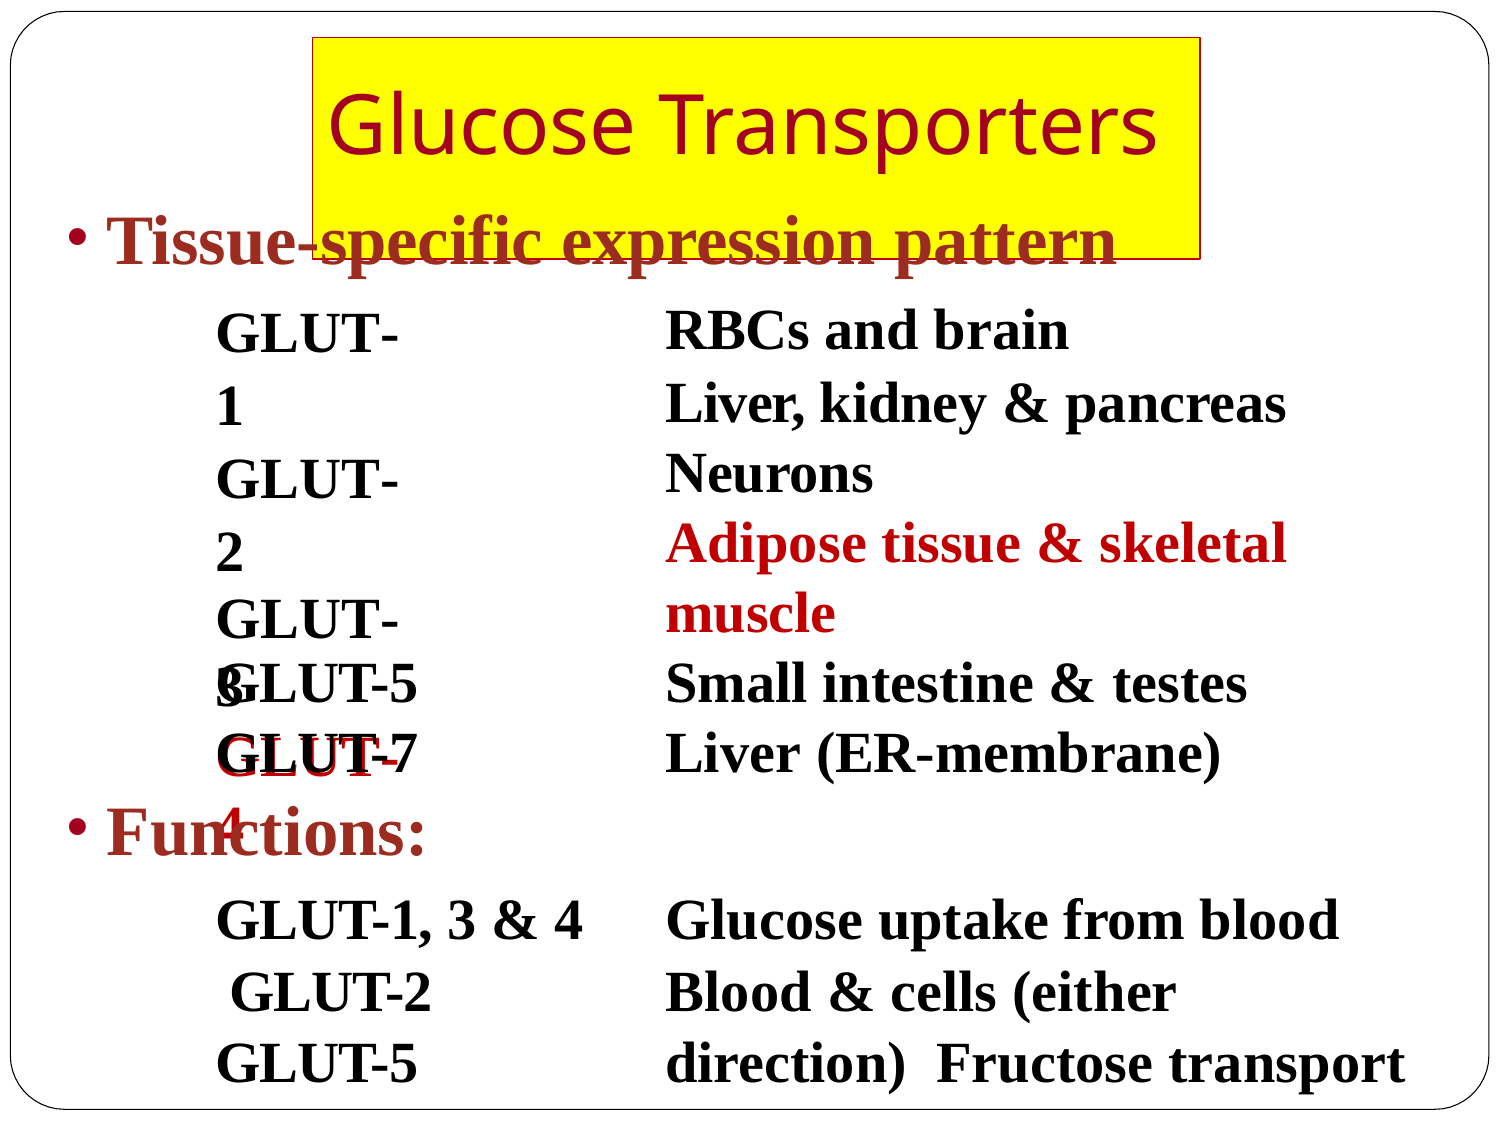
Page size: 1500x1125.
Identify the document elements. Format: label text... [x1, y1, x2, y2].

text_box GLUT-5 GLUT-7 Functions: GLUT-1, 3 & 4 GLUT-2 GLUT-5 [62, 644, 591, 1095]
text_box Glucose uptake from blood Blood & cells (either direction) Fructose transport [663, 880, 1436, 1095]
text_box Tissue-specific expression pattern [62, 193, 1127, 279]
text_box GLUT-1 GLUT-2 GLUT-3 GLUT-4 [212, 290, 427, 644]
text_box RBCs and brain Liver, kidney & pancreas Neurons Adipose tissue & skeletal muscle Small intestine & testes Liver (ER-membrane) [663, 291, 1298, 785]
title Glucose Transporters [312, 37, 1200, 259]
